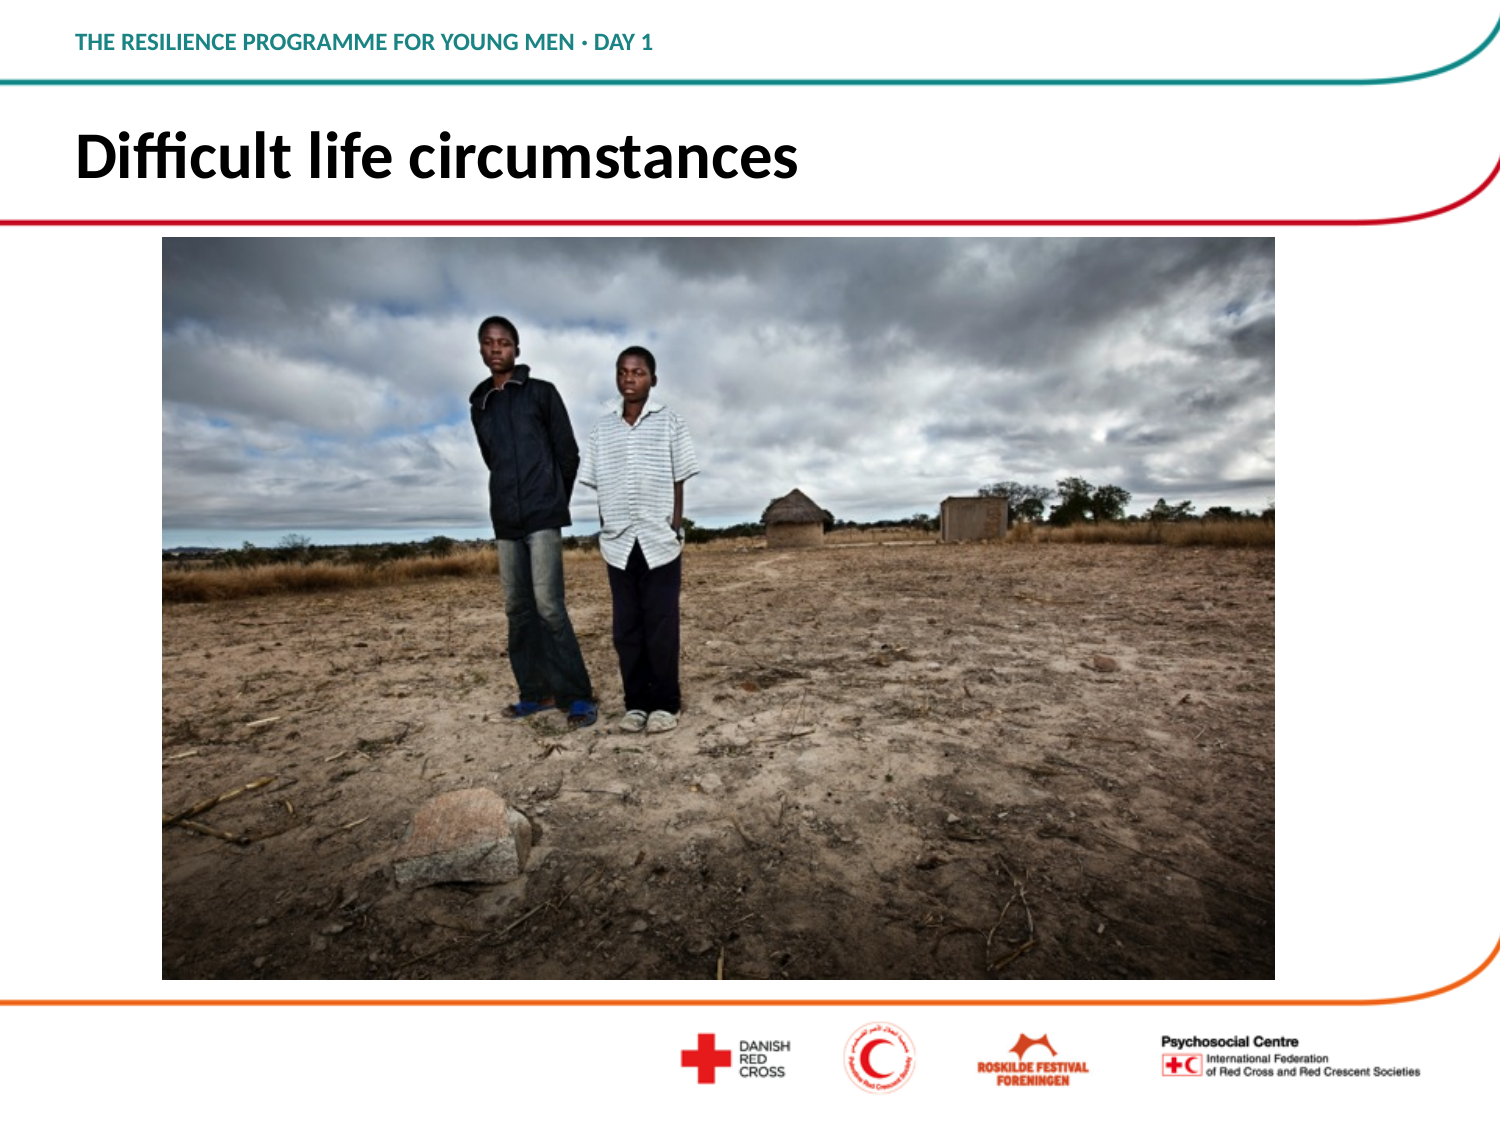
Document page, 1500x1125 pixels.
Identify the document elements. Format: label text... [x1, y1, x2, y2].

picture [0, 0, 1500, 1125]
title Difficult life circumstances [75, 81, 1425, 224]
